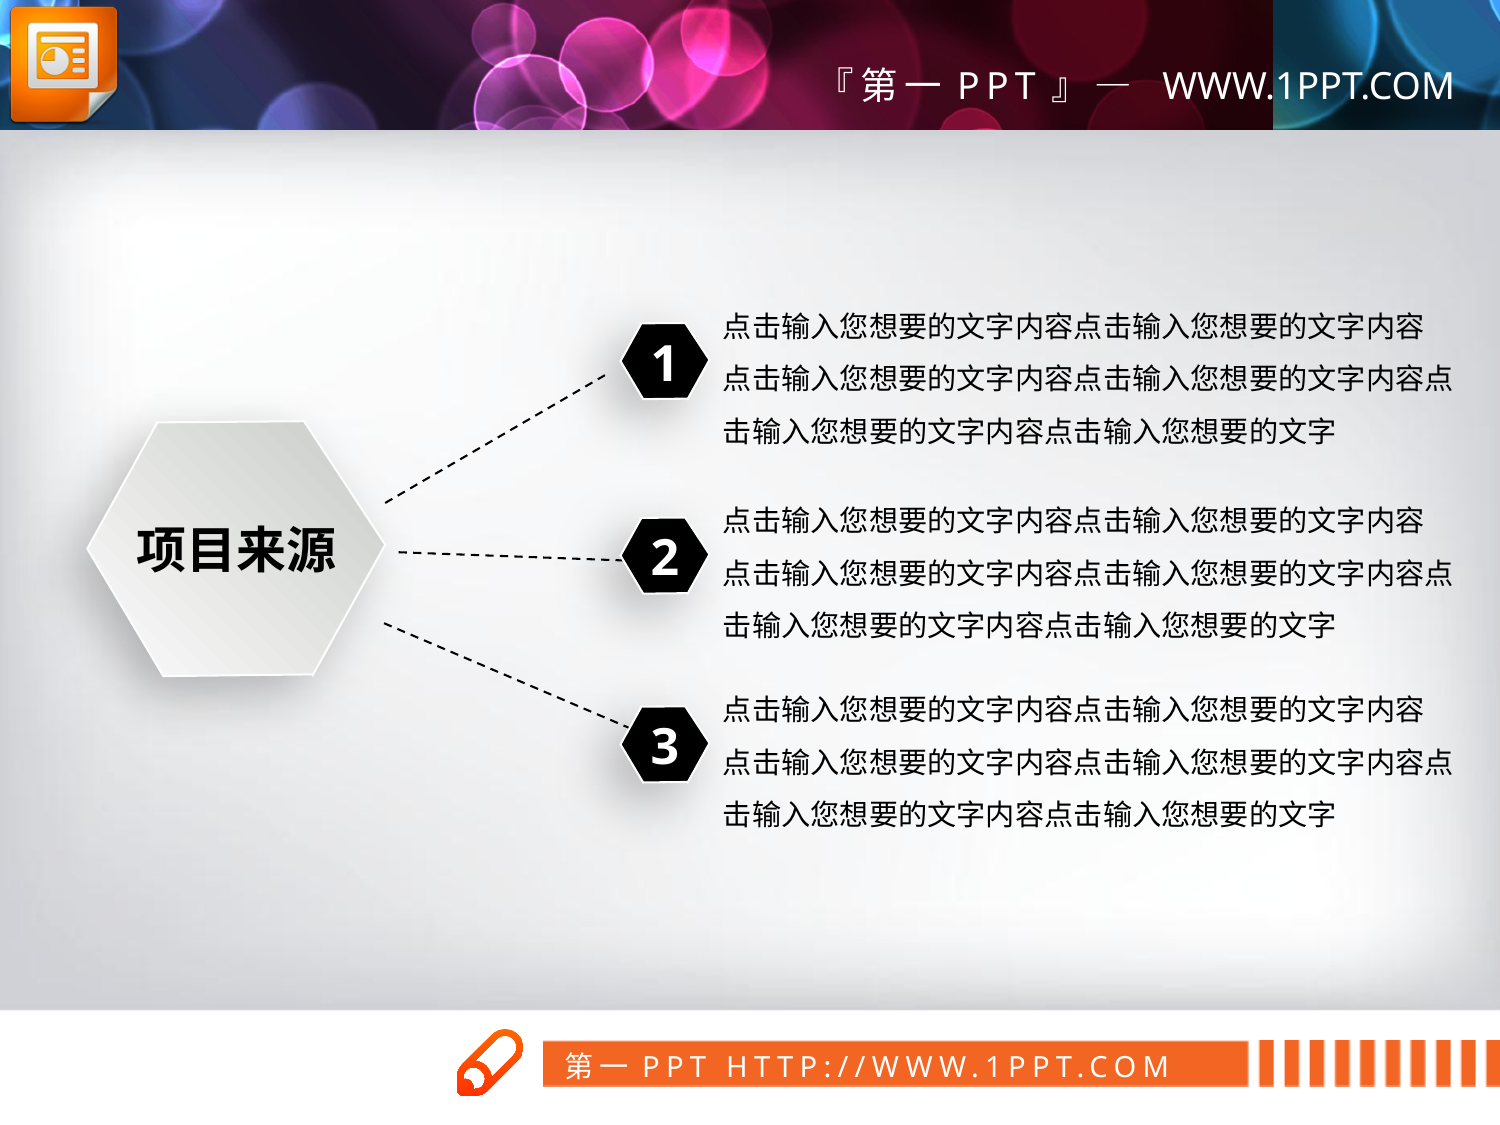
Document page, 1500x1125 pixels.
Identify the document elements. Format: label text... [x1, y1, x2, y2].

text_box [384, 373, 608, 504]
picture [543, 1040, 1500, 1087]
picture [0, 0, 1500, 1012]
text_box 点击输入您想要的文字内容点击输入您想要的文字内容 点击输入您想要的文字内容点击输入您想要的文字内容点击输入您想要的文字内容点击输入您想要的文字 [722, 674, 1483, 852]
text_box 3 [620, 706, 710, 783]
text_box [398, 551, 638, 562]
text_box 2 [623, 517, 710, 594]
text_box 点击输入您想要的文字内容点击输入您想要的文字内容 点击输入您想要的文字内容点击输入您想要的文字内容点击输入您想要的文字内容点击输入您想要的文字 [722, 485, 1483, 624]
text_box 项目来源 [87, 421, 386, 677]
text_box 点击输入您想要的文字内容点击输入您想要的文字内容 点击输入您想要的文字内容点击输入您想要的文字内容点击输入您想要的文字内容点击输入您想要的文字 [722, 290, 1483, 450]
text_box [383, 622, 632, 730]
text_box 1 [620, 322, 710, 400]
